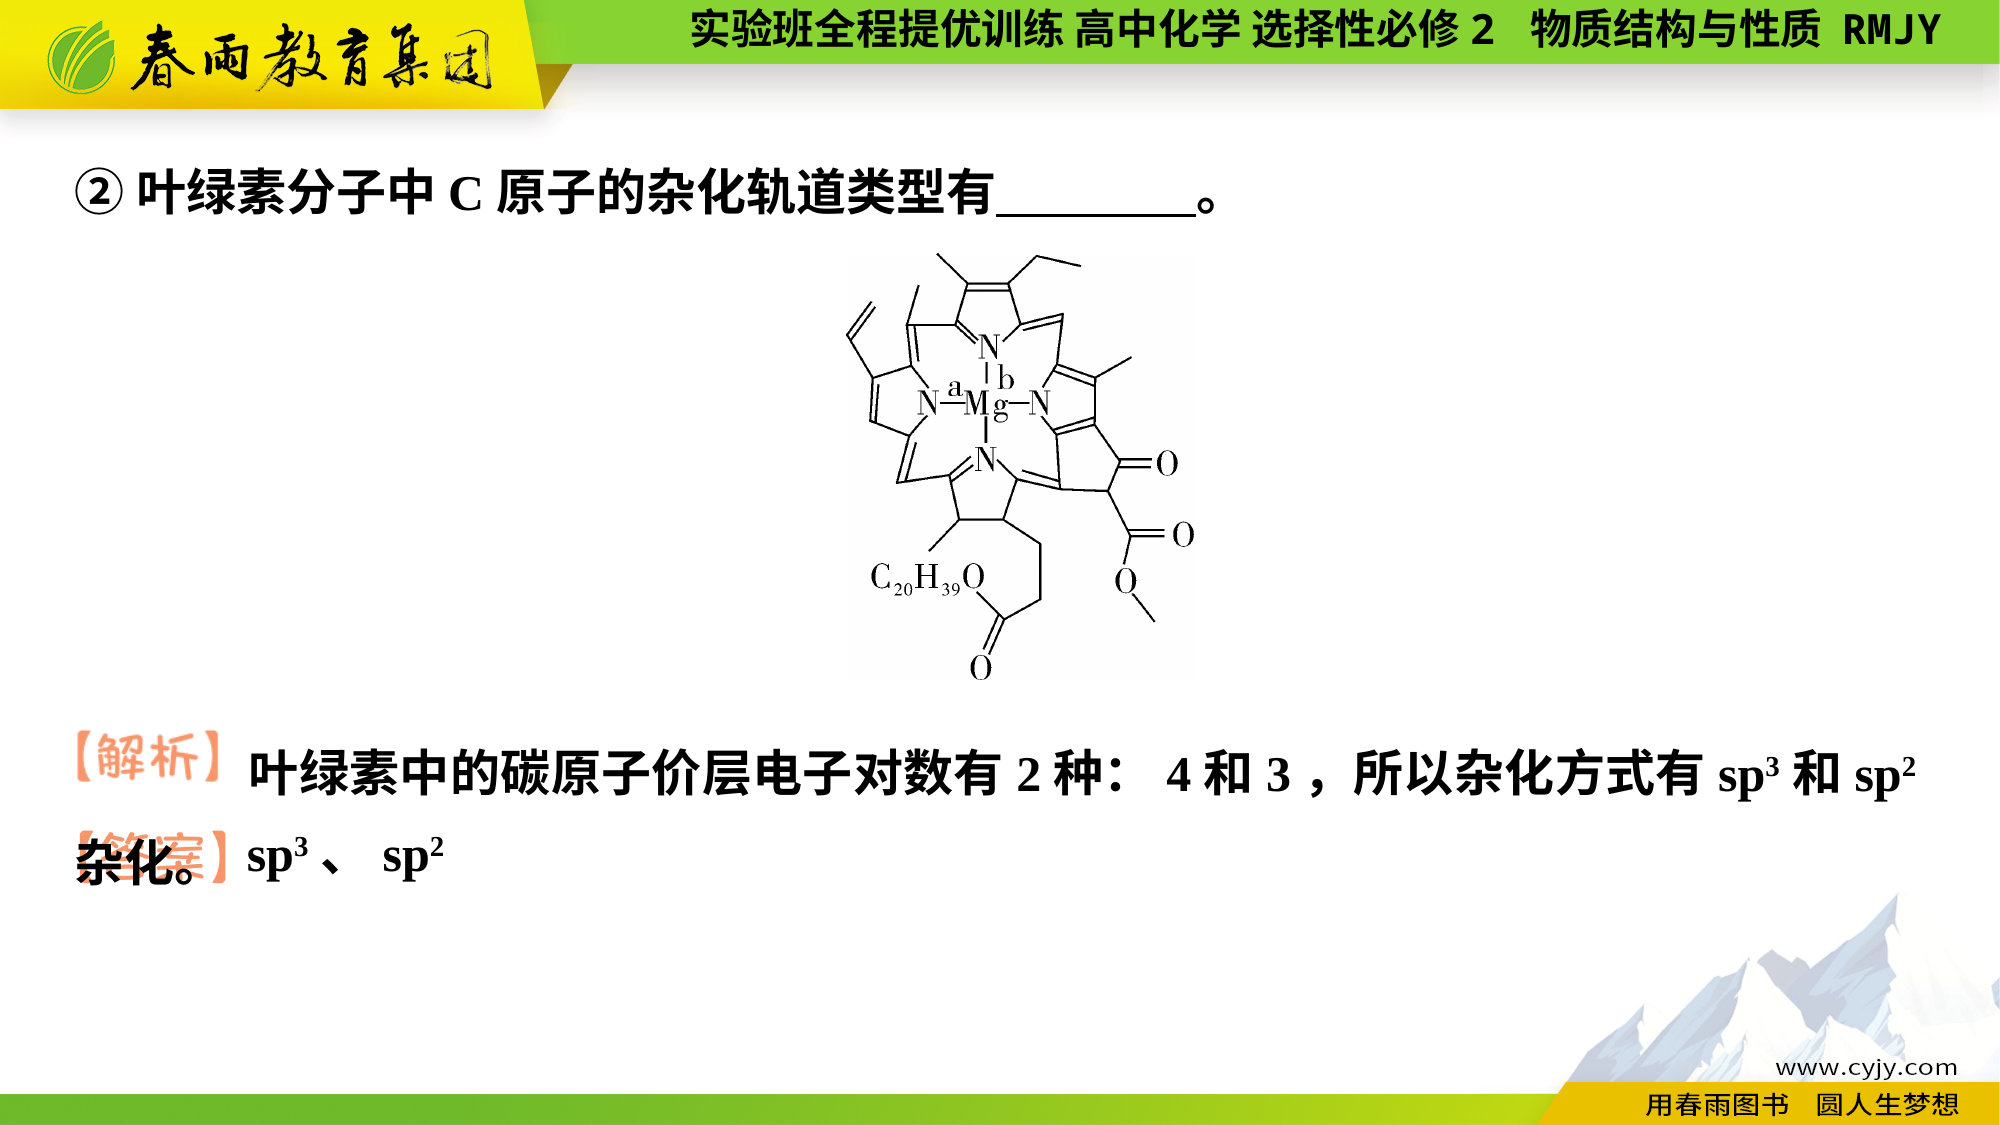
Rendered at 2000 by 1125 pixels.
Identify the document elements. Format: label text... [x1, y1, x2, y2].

picture [0, 0, 2000, 1125]
list ②叶绿素分子中C原子的杂化轨道类型有 。 [59, 122, 1944, 217]
text_box 叶绿素中的碳原子价层电子对数有2种：4和3，所以杂化方式有sp3和sp2杂化。 [59, 704, 1944, 900]
